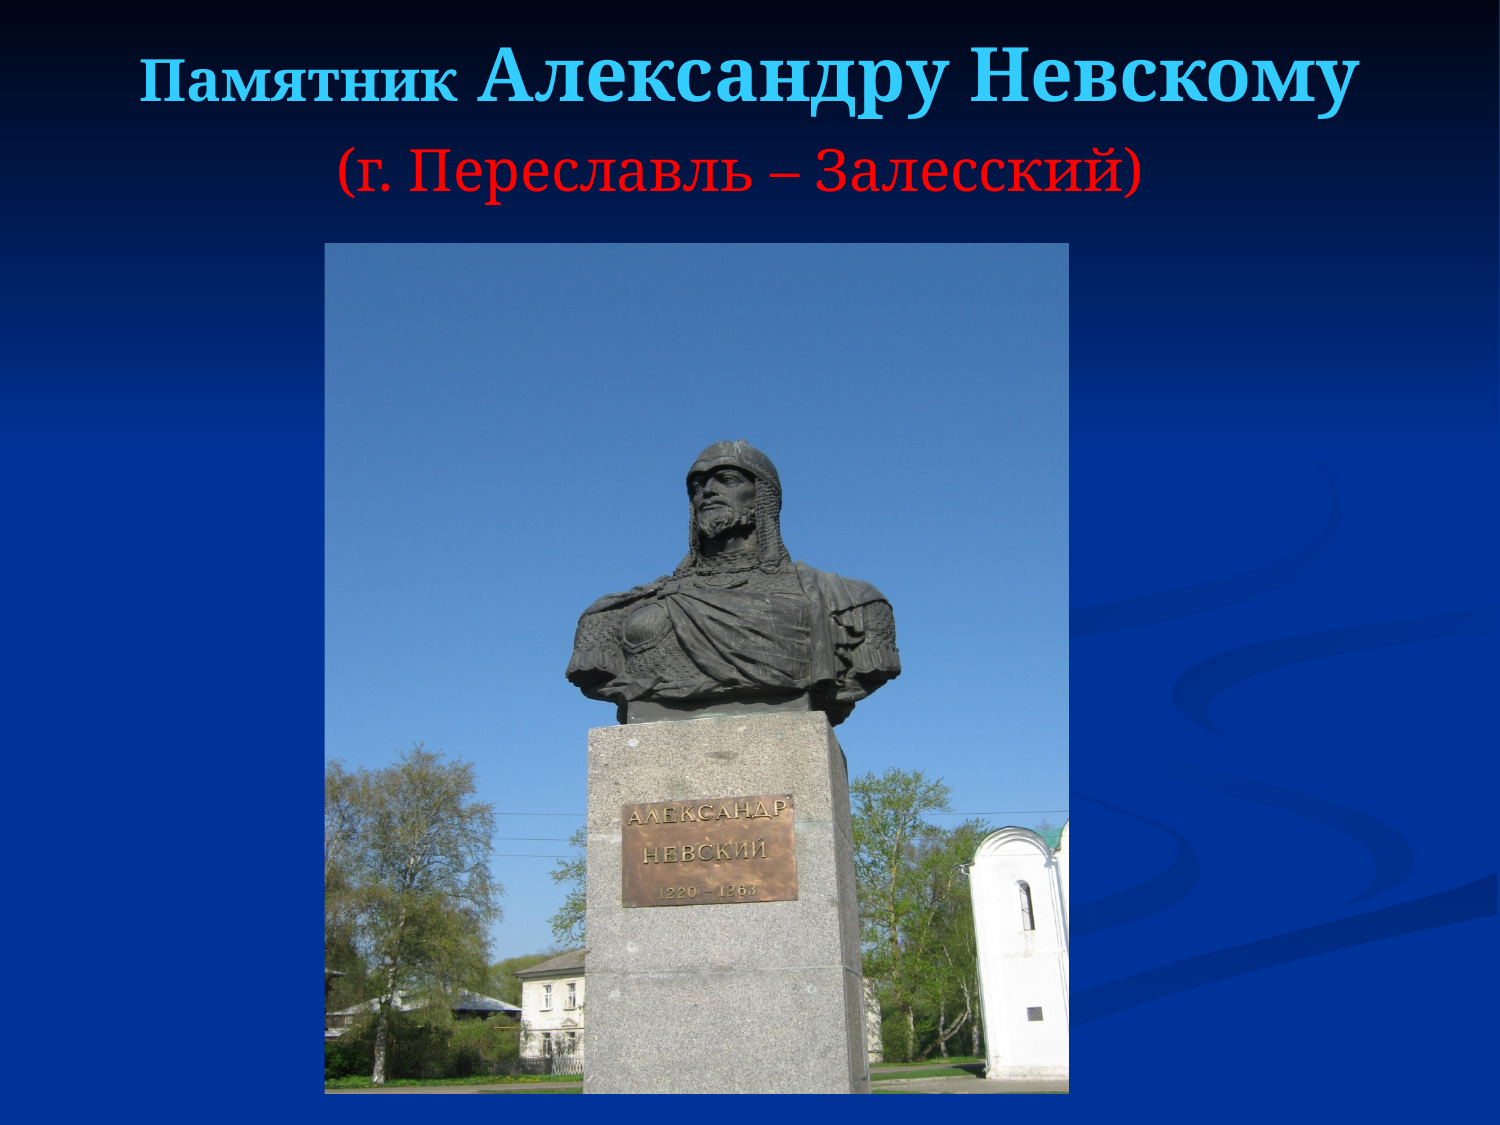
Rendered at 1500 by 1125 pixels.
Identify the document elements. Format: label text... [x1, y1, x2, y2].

picture [324, 243, 1070, 1095]
title Памятник Александру Невскому (г. Переславль – Залесский) [74, 0, 1426, 233]
